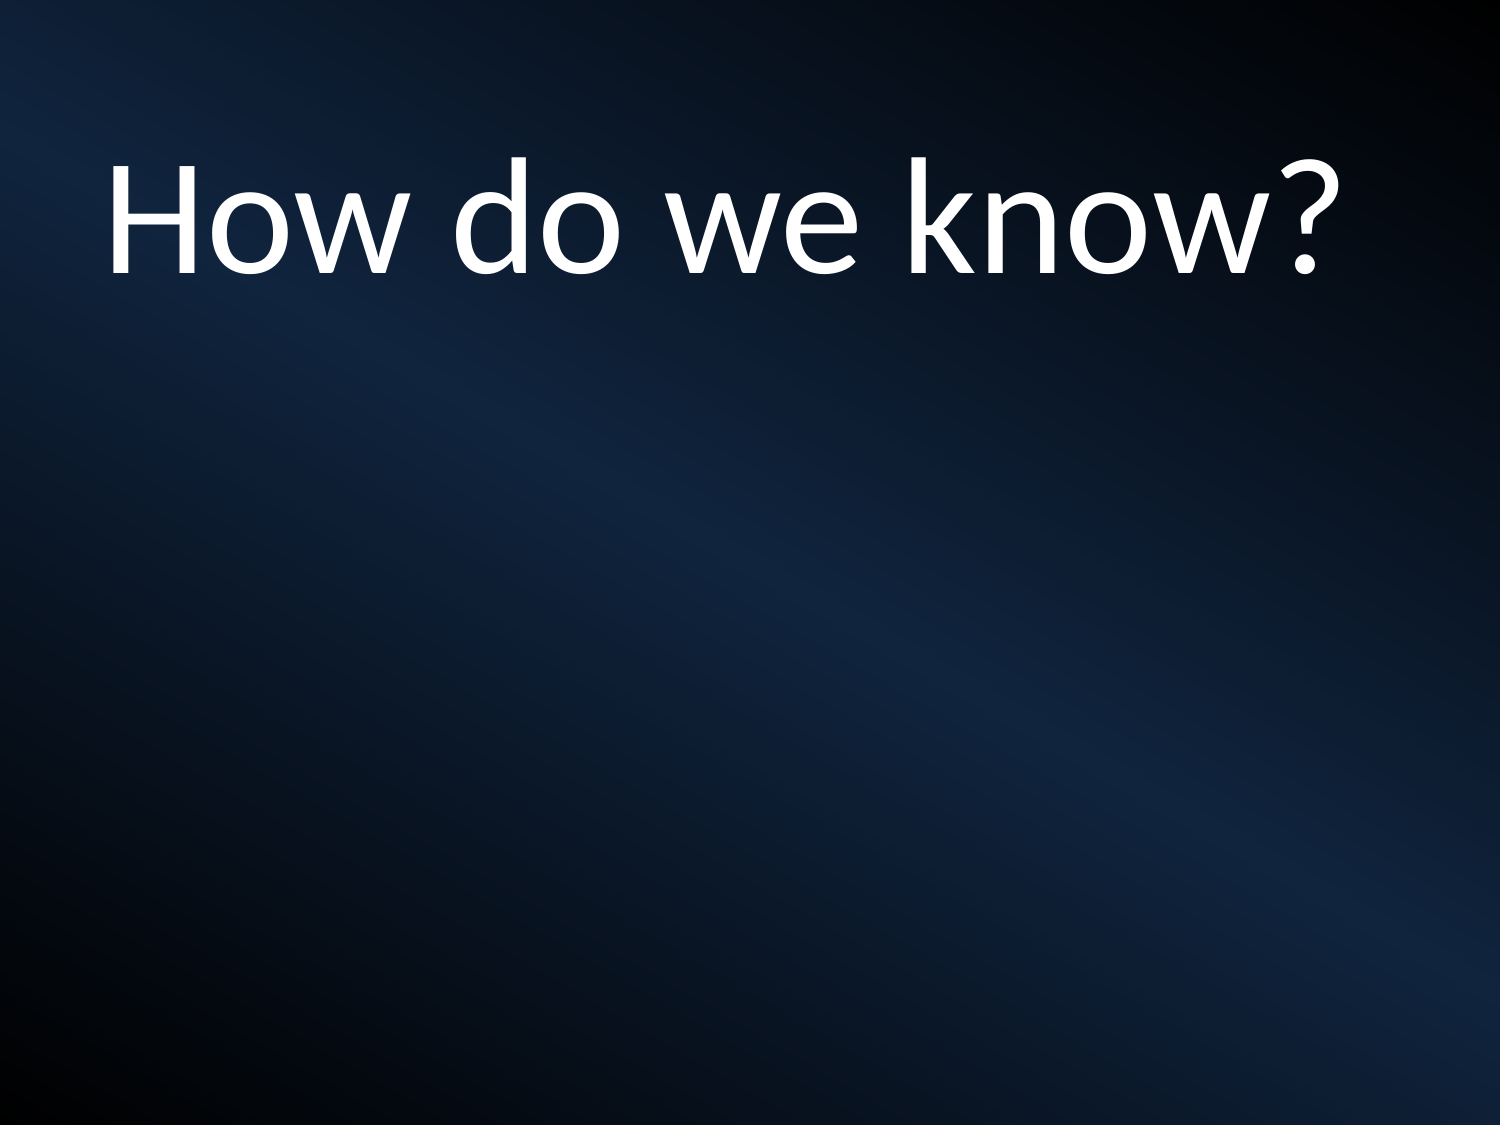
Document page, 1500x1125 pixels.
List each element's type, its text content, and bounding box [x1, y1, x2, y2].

text_box How do we know? [87, 99, 1400, 315]
